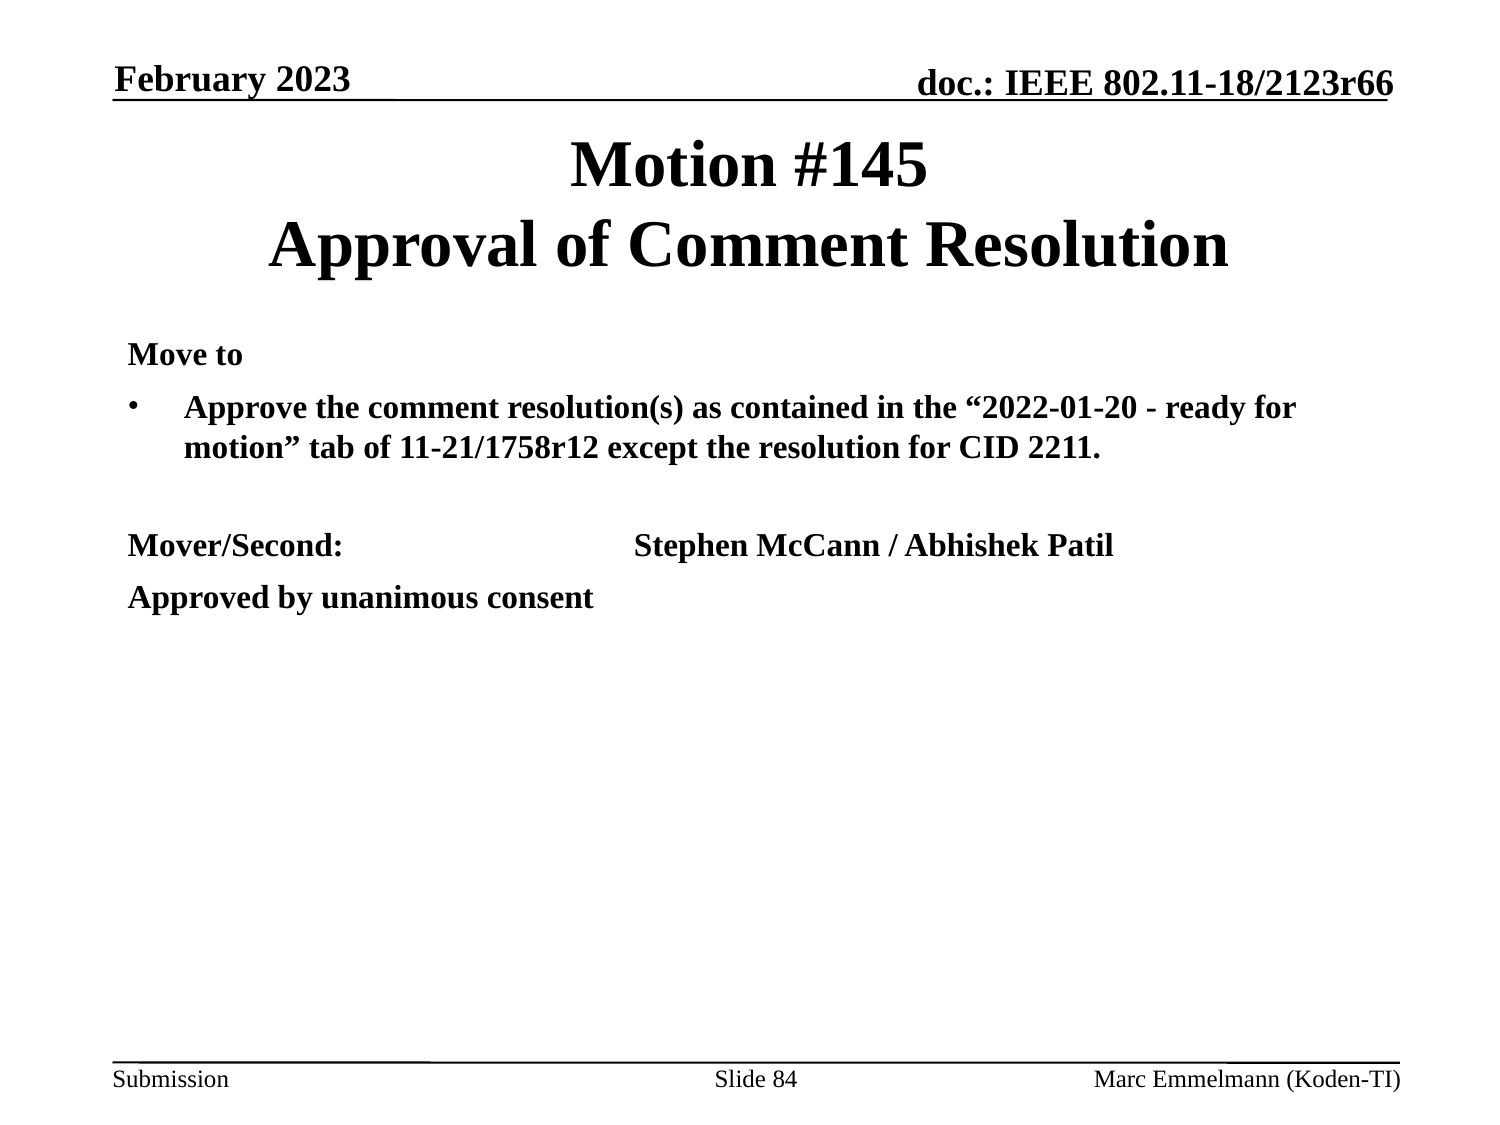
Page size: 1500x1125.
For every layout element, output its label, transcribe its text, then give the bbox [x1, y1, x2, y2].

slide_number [114, 54, 423, 100]
list Move to Approve the comment resolution(s) as contained in the “2022-01-20 - ready for motion” tab of 11-21/1758r12 except the resolution for CID 2211. Mover/Second: Stephen McCann / Abhishek Patil Approved by unanimous consent [112, 324, 1388, 1000]
title Motion #145 Approval of Comment Resolution [112, 112, 1388, 288]
footer Marc Emmelmann (Koden-TI) [878, 1061, 1402, 1093]
slide_number Slide 84 [712, 1061, 800, 1123]
